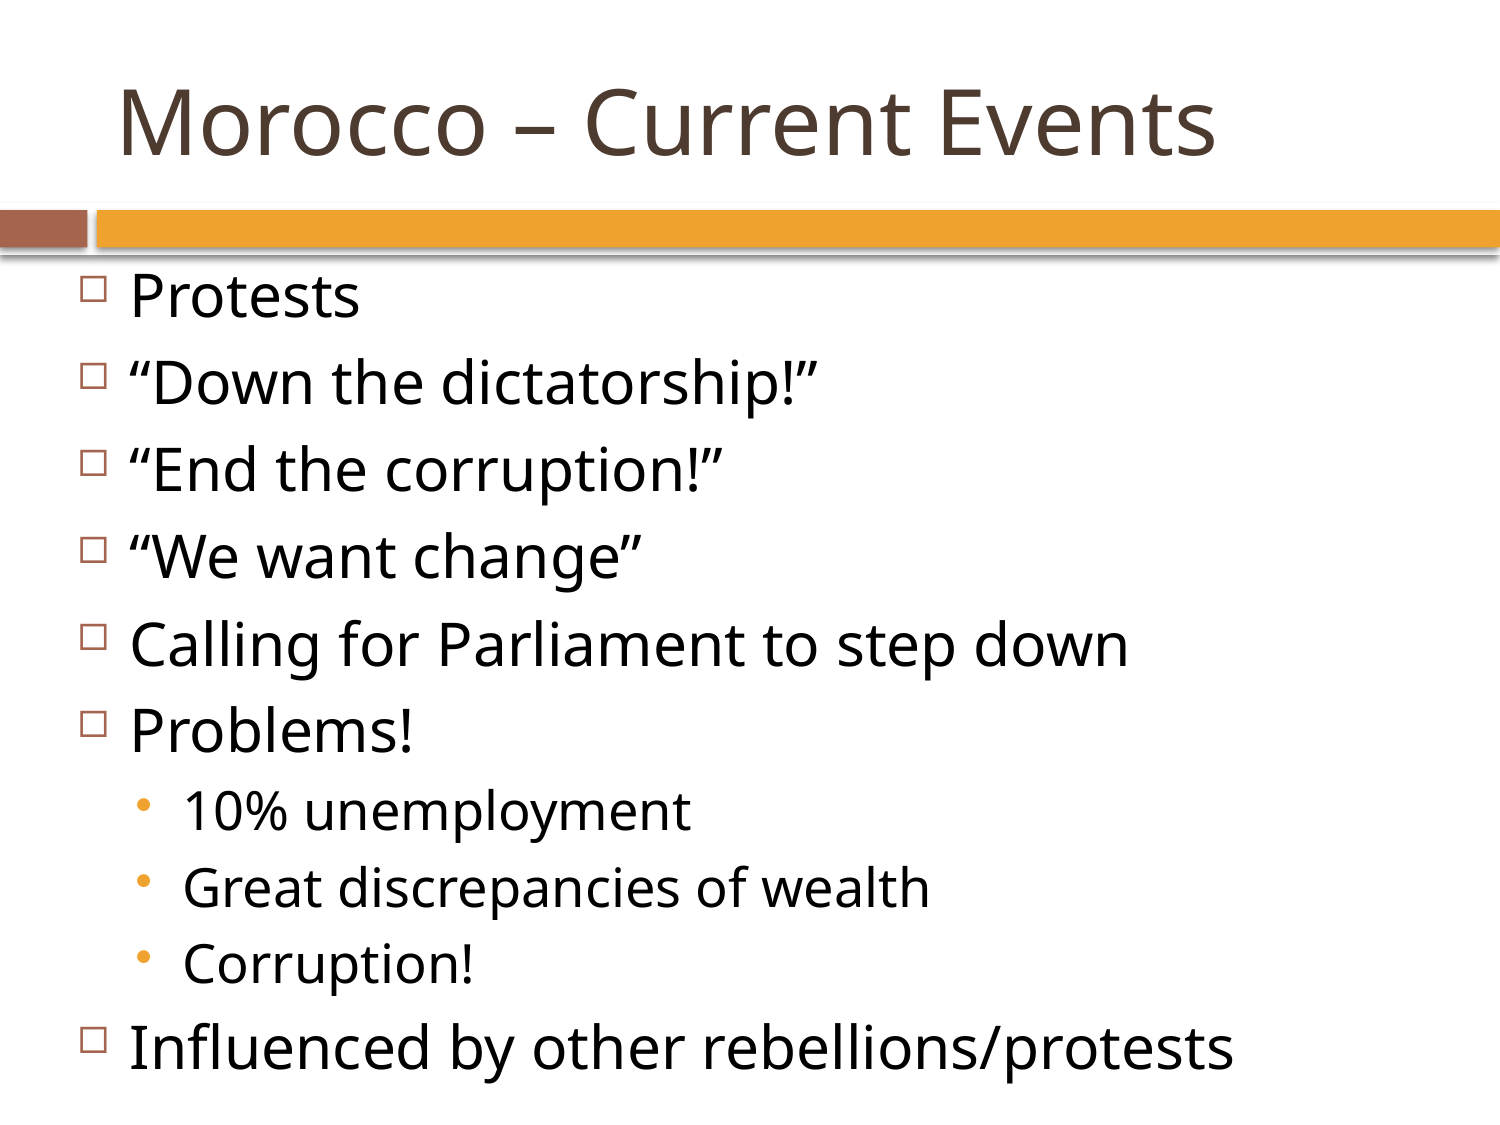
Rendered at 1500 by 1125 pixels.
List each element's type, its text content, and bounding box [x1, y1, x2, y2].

title Morocco – Current Events [100, 37, 1438, 200]
list Protests “Down the dictatorship!” “End the corruption!” “We want change” Calling for Parliament to step down Problems! 10% unemployment Great discrepancies of wealth Corruption! Influenced by other rebellions/protests [62, 249, 1438, 1125]
